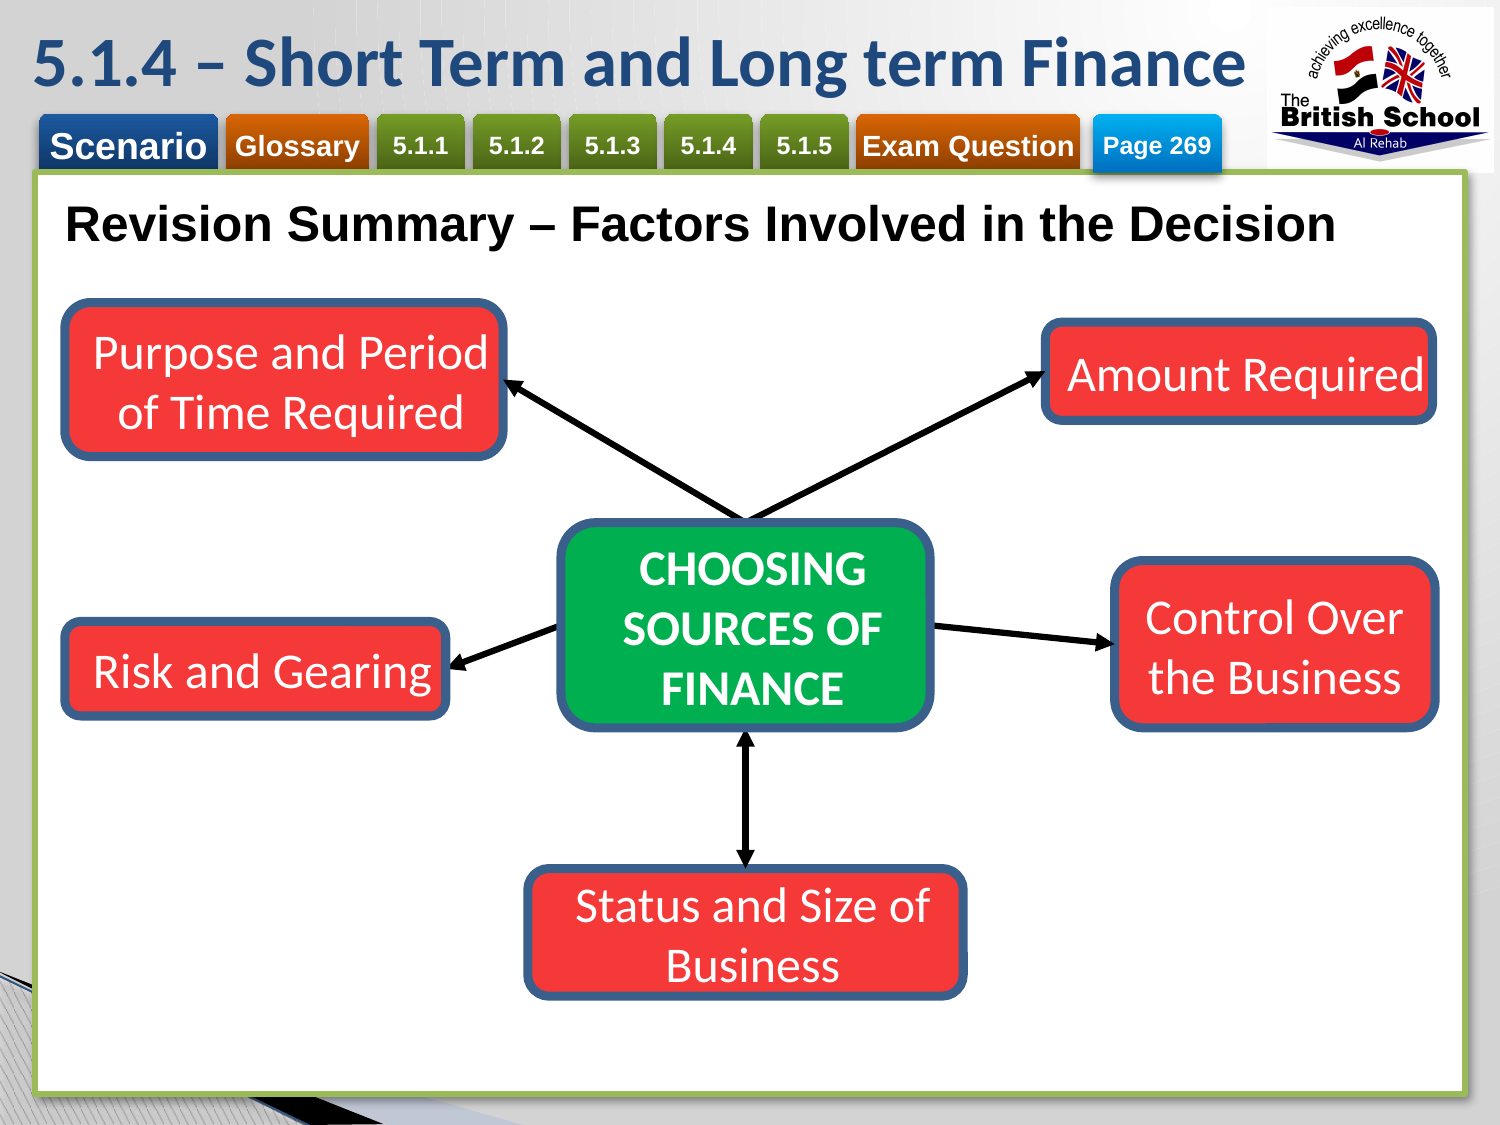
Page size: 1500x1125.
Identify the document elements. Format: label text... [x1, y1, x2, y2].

text_box Risk and Gearing [60, 616, 451, 721]
picture [281, 1114, 303, 1125]
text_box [445, 625, 562, 670]
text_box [64, 302, 746, 523]
picture [1267, 7, 1495, 173]
title 5.1.4 – Short Term and Long term Finance [17, 7, 1270, 110]
text_box CHOOSING SOURCES OF FINANCE [556, 534, 935, 733]
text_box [751, 321, 1433, 523]
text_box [929, 560, 1436, 729]
text_box Revision Summary – Factors Involved in the Decision [50, 184, 1447, 260]
text_box Page 269 [1092, 114, 1223, 173]
text_box Status and Size of Business [523, 864, 968, 1001]
